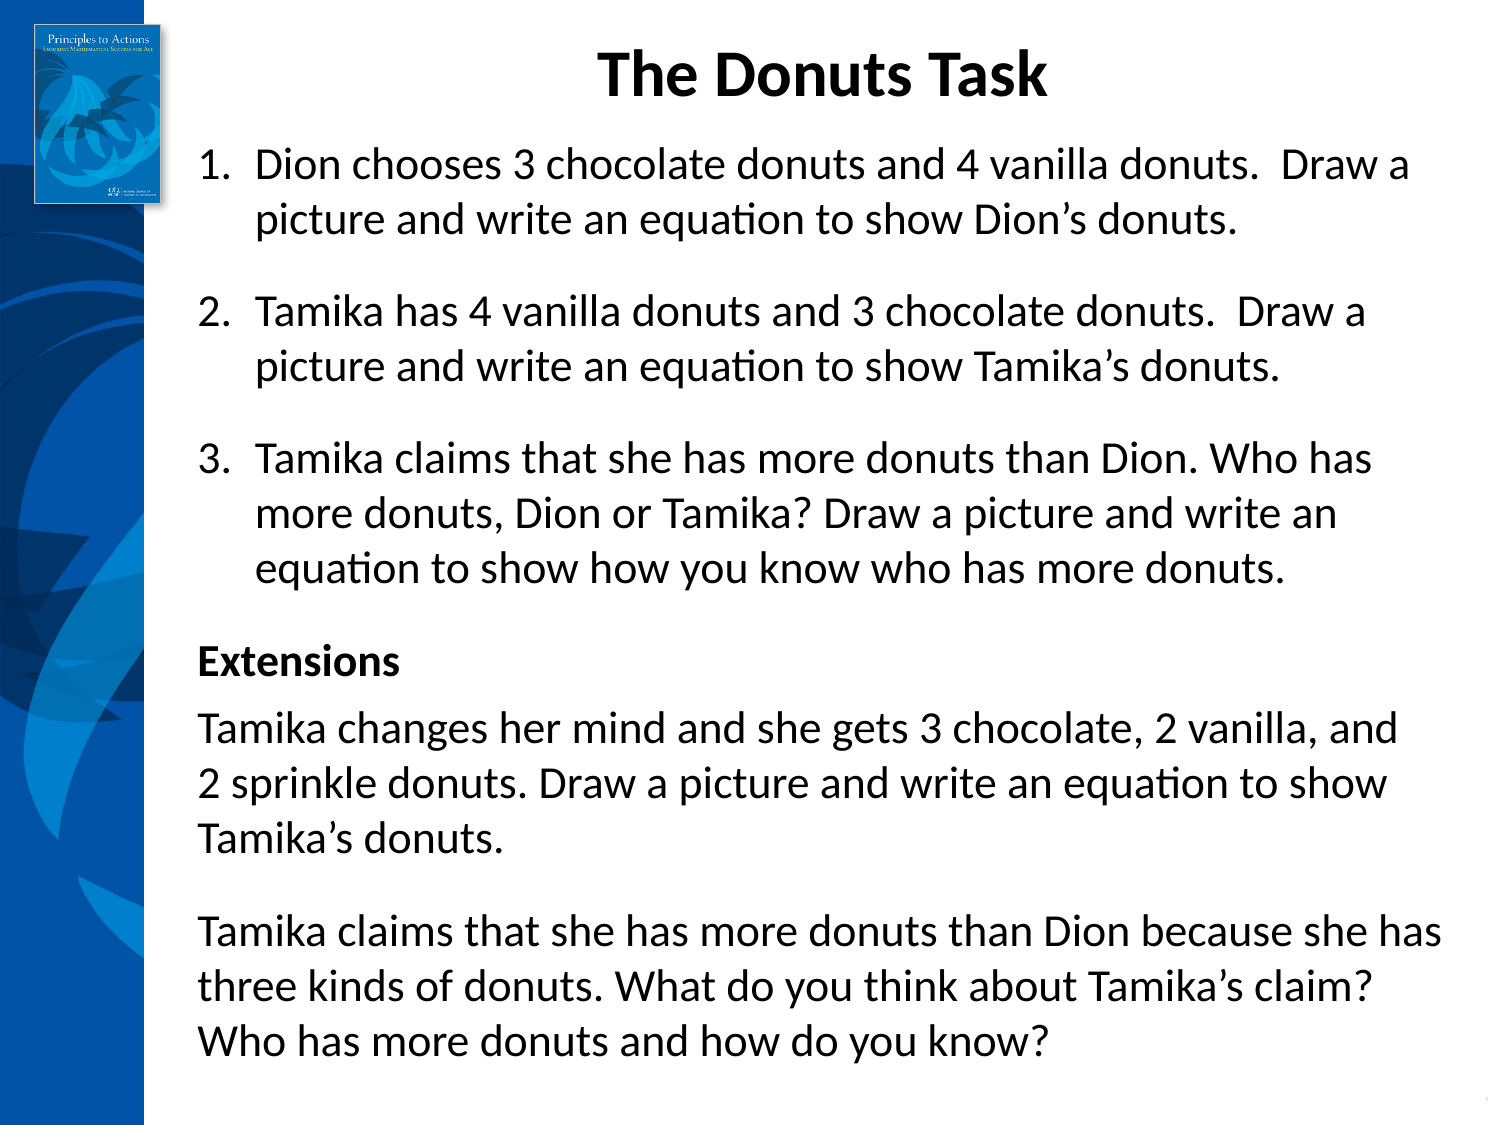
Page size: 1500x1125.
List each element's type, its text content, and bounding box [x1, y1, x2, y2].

text_box The Donuts Task [145, 0, 1500, 91]
text_box Dion chooses 3 chocolate donuts and 4 vanilla donuts. Draw a picture and write an equation to show Dion’s donuts. Tamika has 4 vanilla donuts and 3 chocolate donuts. Draw a picture and write an equation to show Tamika’s donuts. Tamika claims that she has more donuts than Dion. Who has more donuts, Dion or Tamika? Draw a picture and write an equation to show how you know who has more donuts. Extensions Tamika changes her mind and she gets 3 chocolate, 2 vanilla, and 2 sprinkle donuts. Draw a picture and write an equation to show Tamika’s donuts. Tamika claims that she has more donuts than Dion because she has three kinds of donuts. What do you think about Tamika’s claim? Who has more donuts and how do you know? [182, 125, 1487, 1112]
picture [35, 25, 160, 203]
picture [0, 0, 144, 1125]
